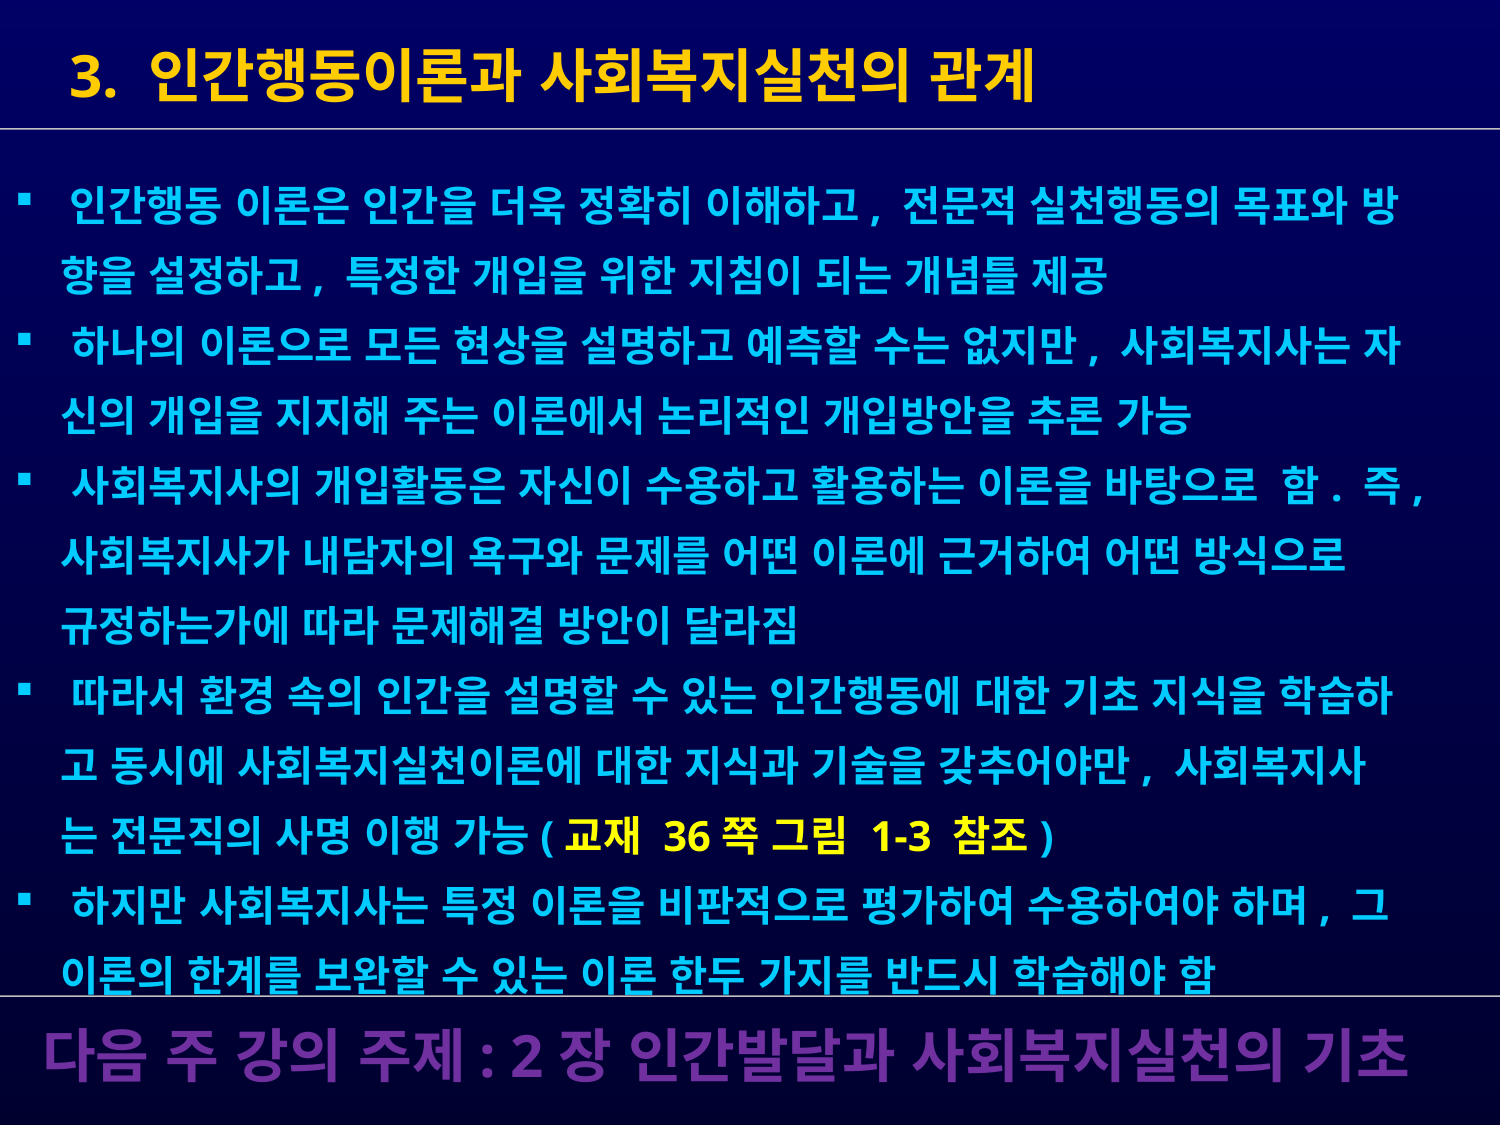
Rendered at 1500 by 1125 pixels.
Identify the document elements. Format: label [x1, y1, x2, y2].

text_box [0, 31, 1500, 1098]
